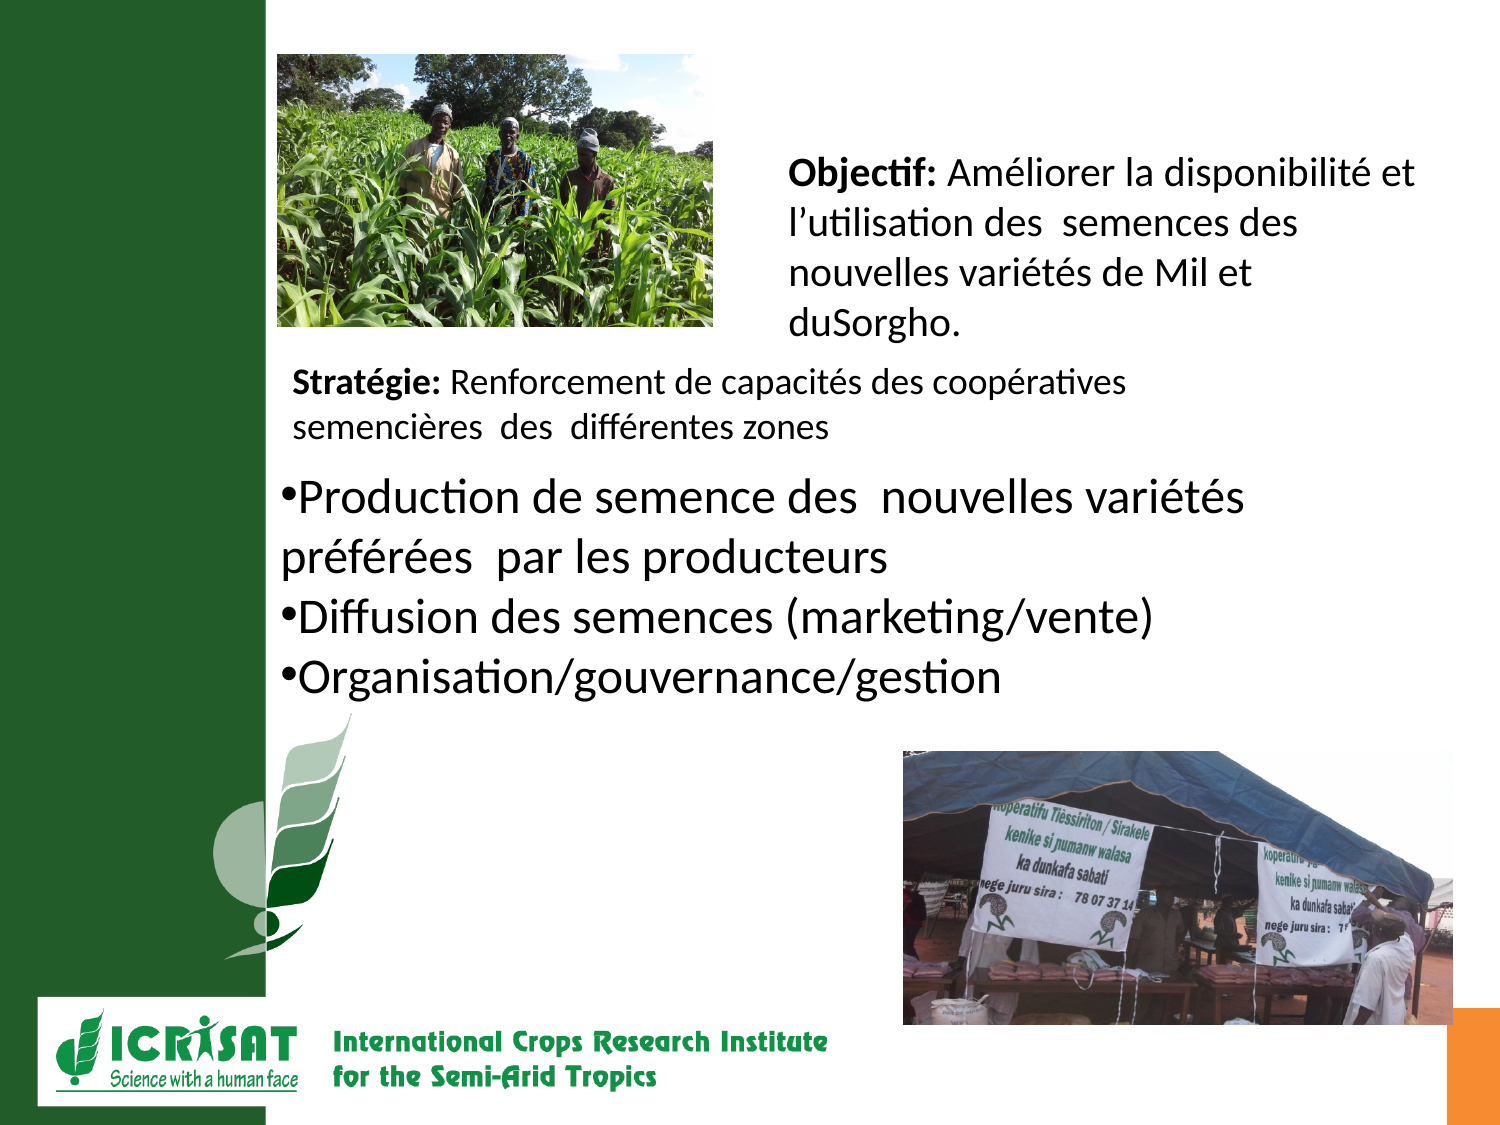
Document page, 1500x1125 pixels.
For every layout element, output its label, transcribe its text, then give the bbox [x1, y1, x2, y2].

text_box Objectif: Améliorer la disponibilité et l’utilisation des semences des nouvelles variétés de Mil et duSorgho. [773, 137, 1436, 403]
picture [903, 751, 1453, 1026]
text_box [1446, 1008, 1500, 1125]
text_box Stratégie: Renforcement de capacités des coopératives semencières des différentes zones [277, 349, 1187, 455]
picture [277, 54, 713, 327]
text_box Production de semence des nouvelles variétés préférées par les producteurs Diffusion des semences (marketing/vente) Organisation/gouvernance/gestion [265, 456, 1291, 711]
text_box [0, 0, 268, 1125]
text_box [37, 996, 845, 1107]
picture [200, 698, 365, 968]
